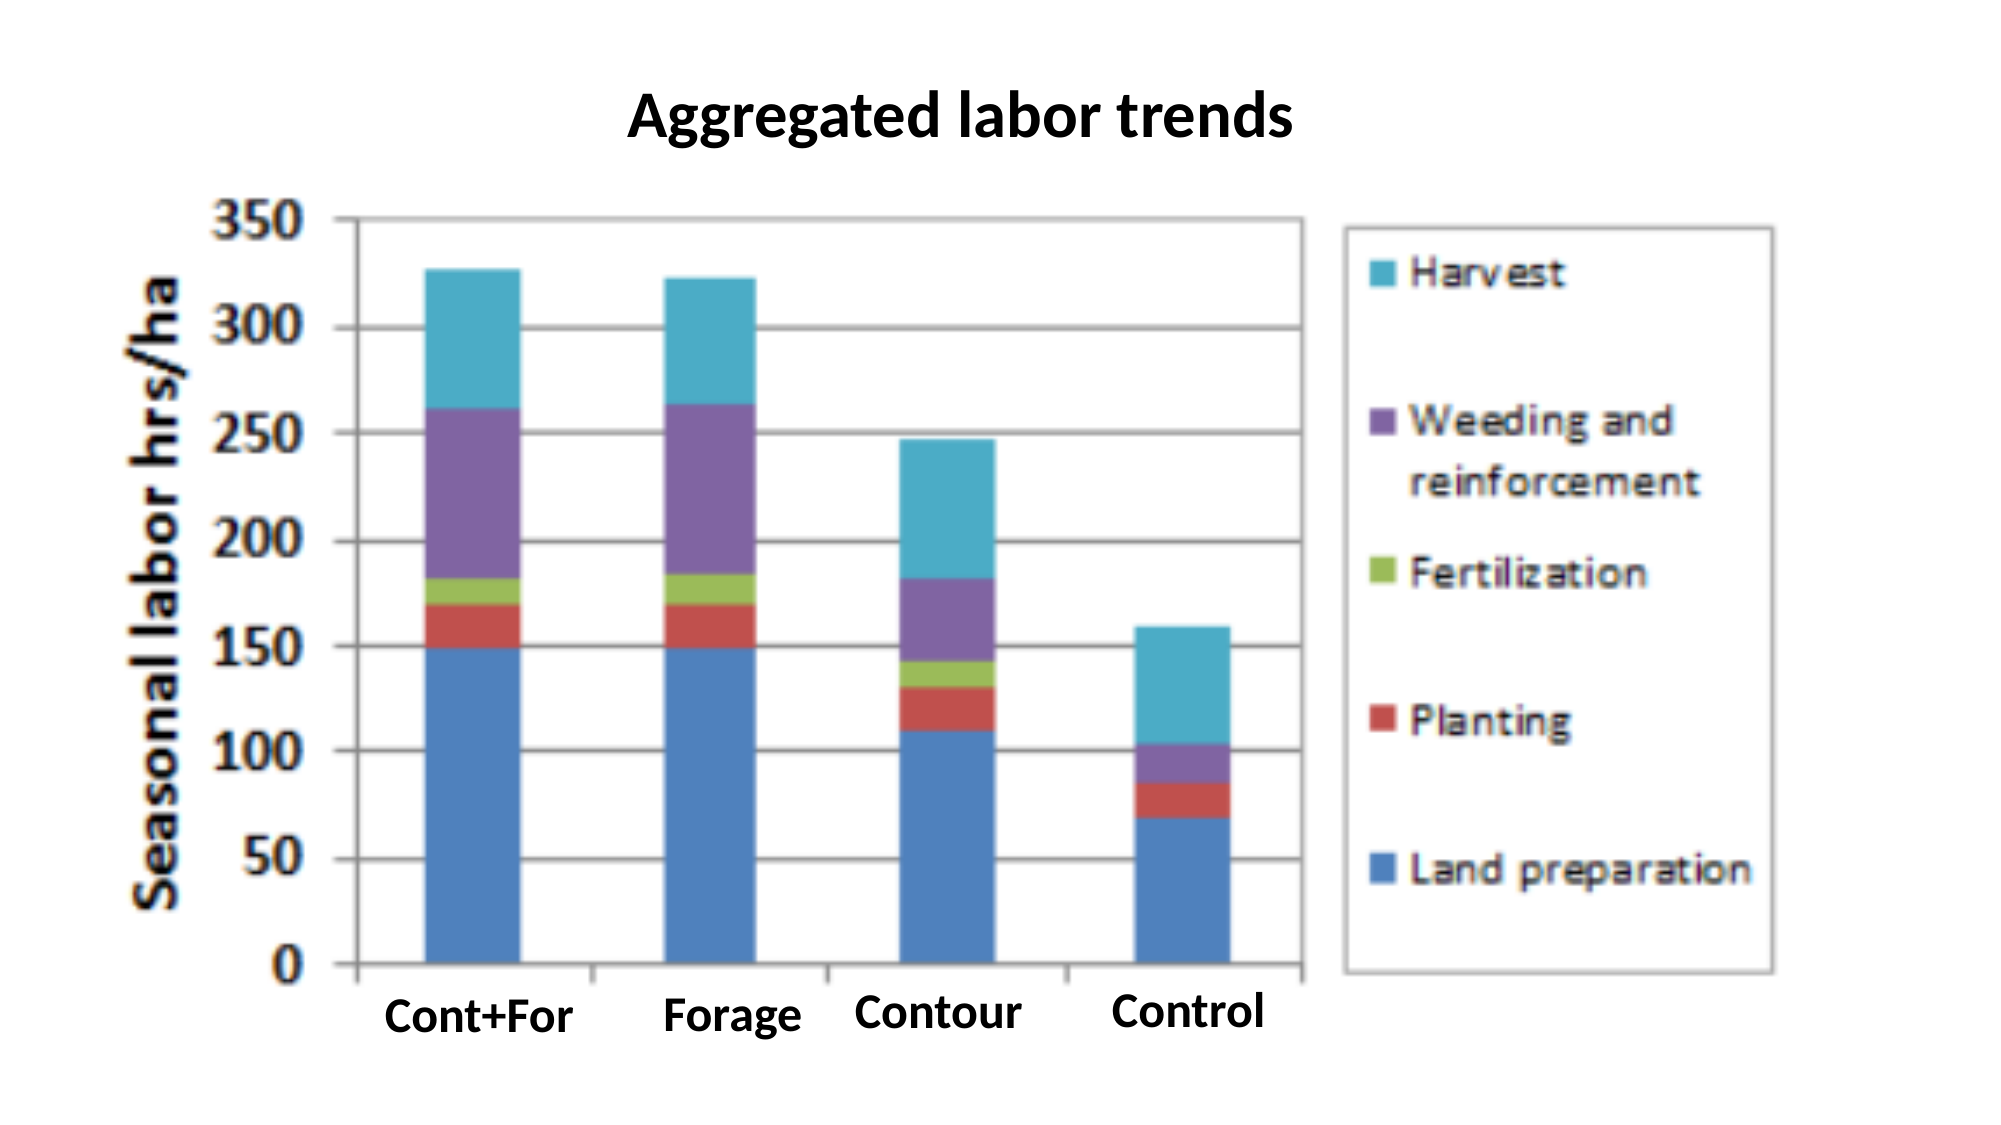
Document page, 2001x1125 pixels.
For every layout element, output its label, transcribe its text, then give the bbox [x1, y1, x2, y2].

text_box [82, 179, 1796, 1051]
text_box Aggregated labor trends [368, 41, 1326, 179]
